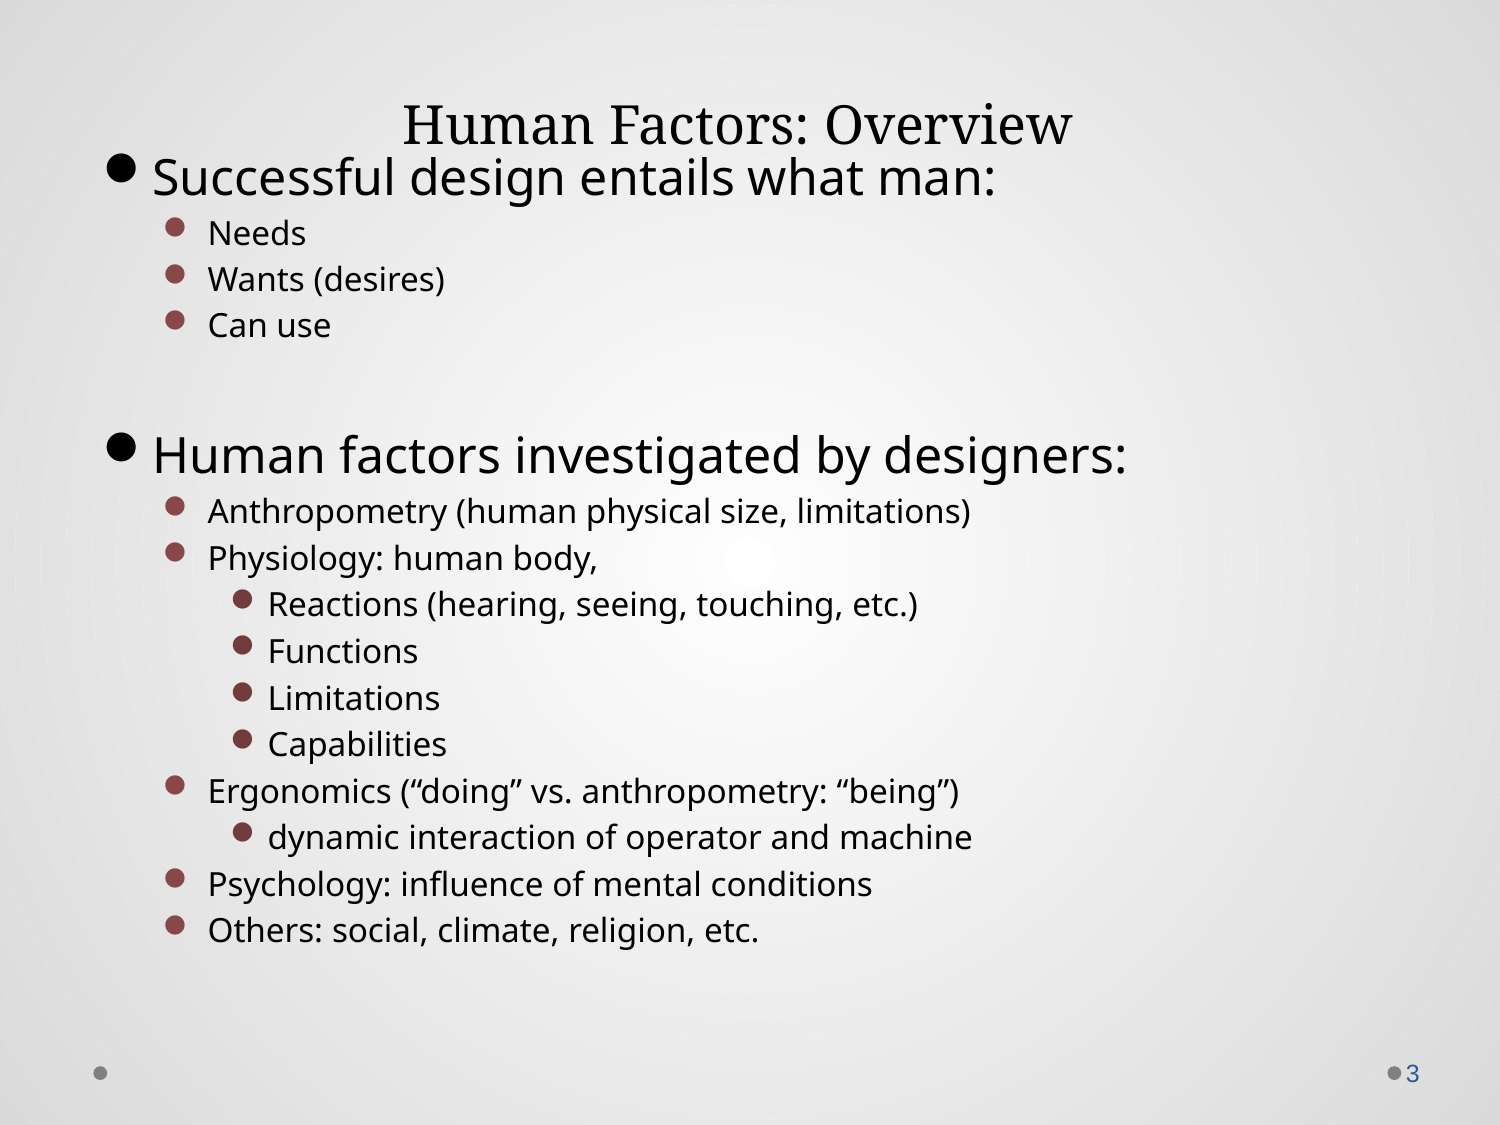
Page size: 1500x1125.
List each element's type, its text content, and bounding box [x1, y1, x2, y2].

title Human Factors: Overview [62, 62, 1413, 163]
slide_number 3 [1401, 1042, 1494, 1103]
list Successful design entails what man: Needs Wants (desires) Can use Human factors investigated by designers: Anthropometry (human physical size, limitations) Physiology: human body, Reactions (hearing, seeing, touching, etc.) Functions Limitations Capabilities Ergonomics (“doing” vs. anthropometry: “being”) dynamic interaction of operator and machine Psychology: influence of mental conditions Others: social, climate, religion, etc. [87, 137, 1438, 1113]
